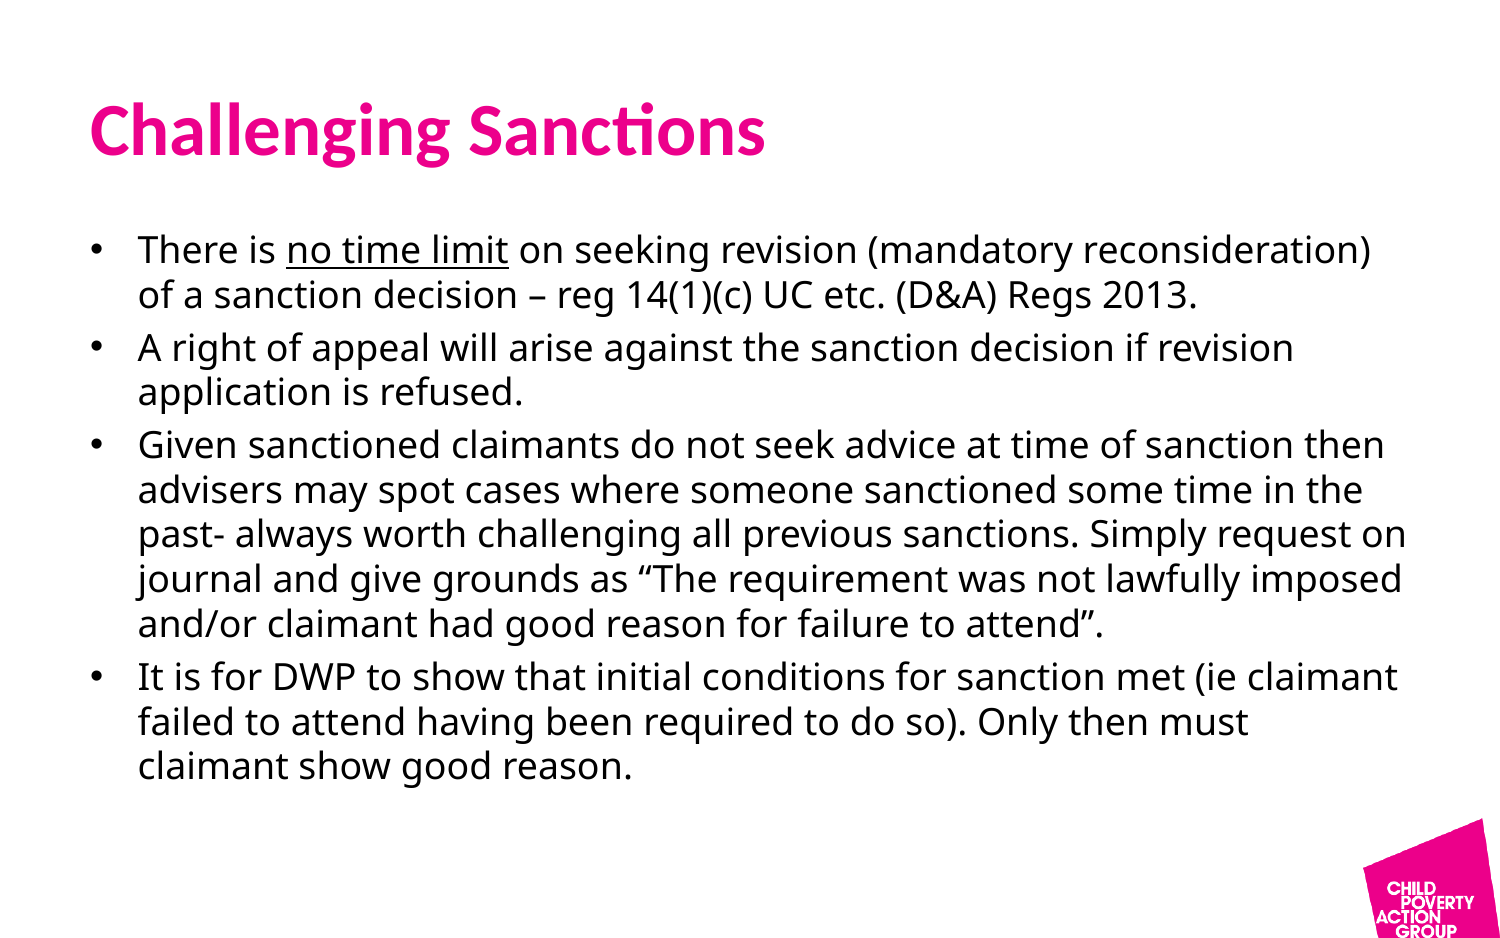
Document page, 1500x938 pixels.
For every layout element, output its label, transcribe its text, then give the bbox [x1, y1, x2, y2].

list There is no time limit on seeking revision (mandatory reconsideration) of a sanction decision – reg 14(1)(c) UC etc. (D&A) Regs 2013. A right of appeal will arise against the sanction decision if revision application is refused. Given sanctioned claimants do not seek advice at time of sanction then advisers may spot cases where someone sanctioned some time in the past- always worth challenging all previous sanctions. Simply request on journal and give grounds as “The requirement was not lawfully imposed and/or claimant had good reason for failure to attend”. It is for DWP to show that initial conditions for sanction met (ie claimant failed to attend having been required to do so). Only then must claimant show good reason. [75, 218, 1425, 838]
picture [1363, 818, 1500, 938]
title Challenging Sanctions [75, 46, 1425, 203]
